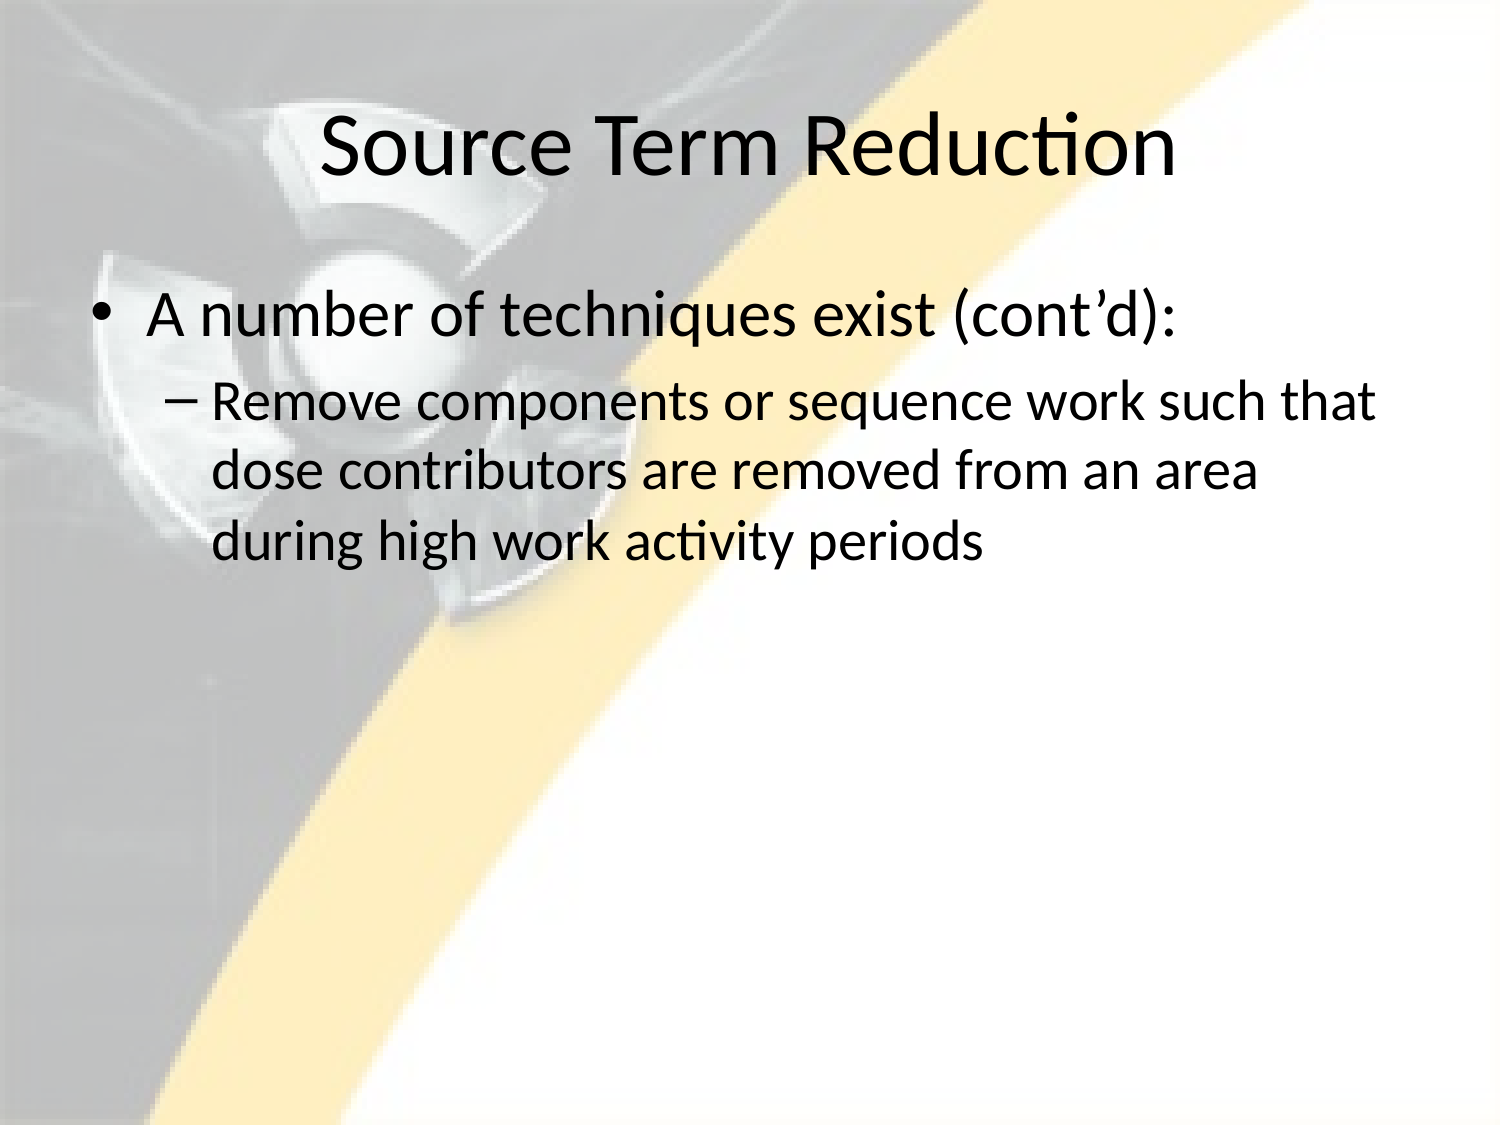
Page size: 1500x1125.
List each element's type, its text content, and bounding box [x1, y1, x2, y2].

list A number of techniques exist (cont’d): Remove components or sequence work such that dose contributors are removed from an area during high work activity periods [75, 262, 1425, 1005]
title Source Term Reduction [75, 45, 1425, 233]
